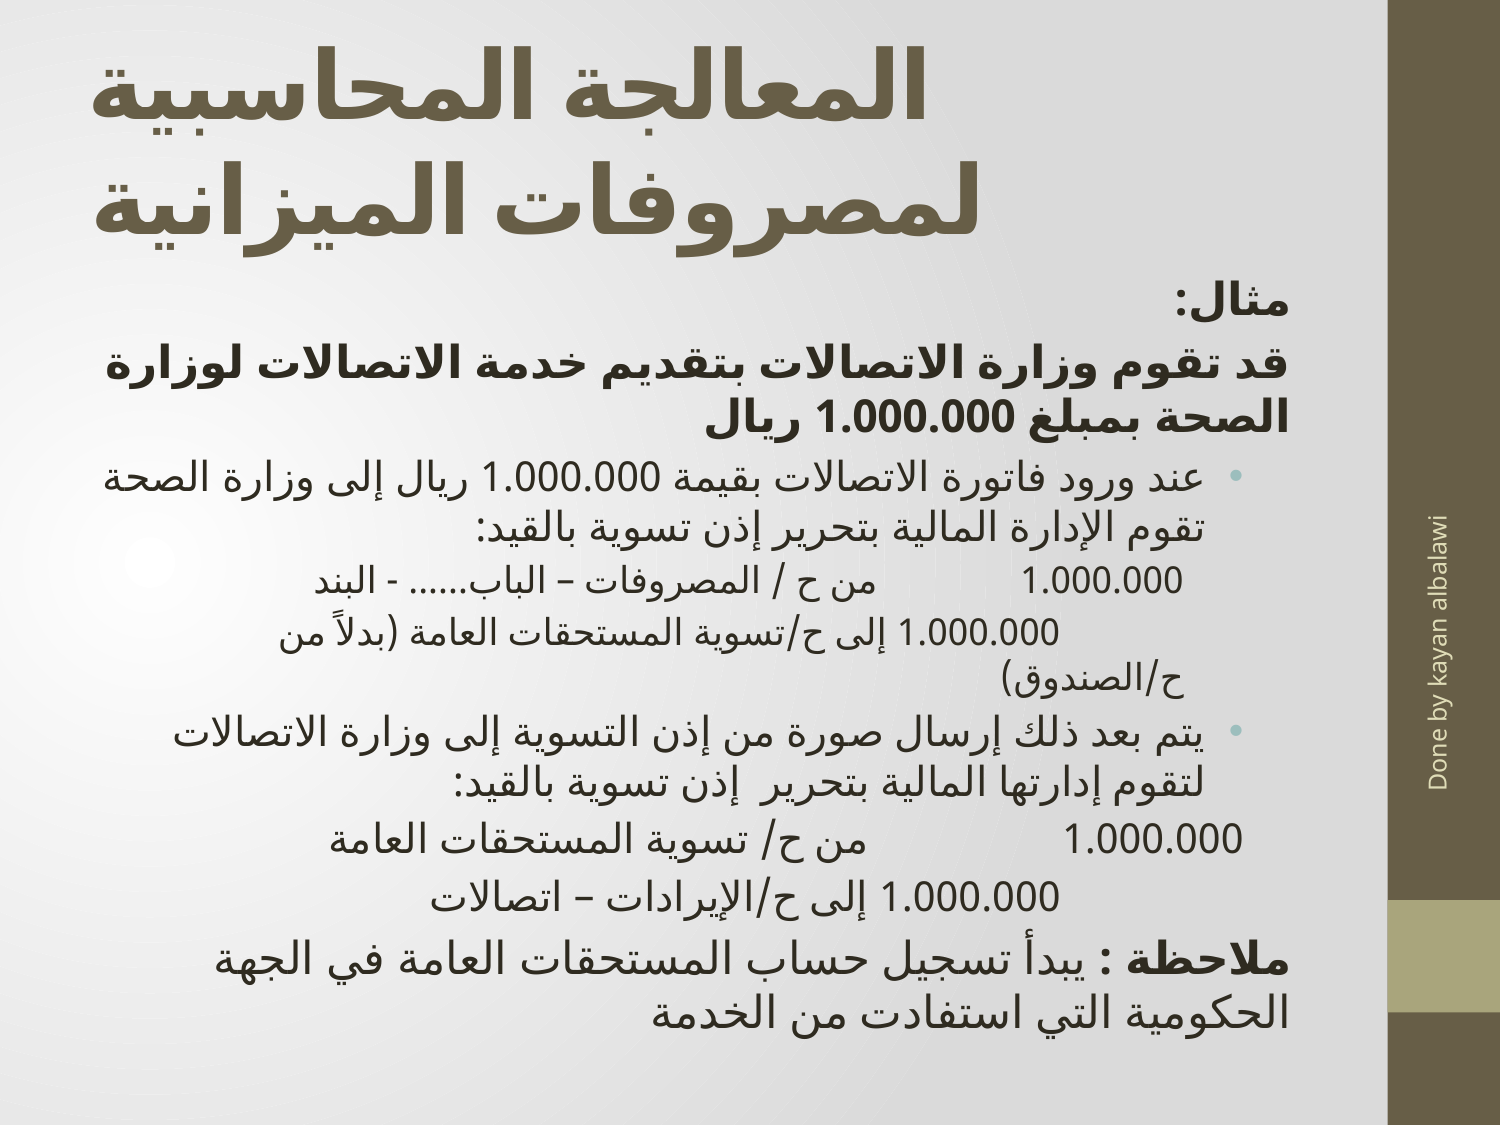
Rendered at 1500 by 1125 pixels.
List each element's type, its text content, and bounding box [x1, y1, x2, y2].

footer Done by kayan albalawi [1408, 500, 1469, 889]
title المعالجة المحاسبية لمصروفات الميزانية [75, 45, 1325, 233]
list مثال: قد تقوم وزارة الاتصالات بتقديم خدمة الاتصالات لوزارة الصحة بمبلغ 1.000.000 ريال عند ورود فاتورة الاتصالات بقيمة 1.000.000 ريال إلى وزارة الصحة تقوم الإدارة المالية بتحرير إذن تسوية بالقيد: 1.000.000 من ح / المصروفات – الباب...... - البند 1.000.000 إلى ح/تسوية المستحقات العامة (بدلاً من ح/الصندوق) يتم بعد ذلك إرسال صورة من إذن التسوية إلى وزارة الاتصالات لتقوم إدارتها المالية بتحرير إذن تسوية بالقيد: 1.000.000 من ح/ تسوية المستحقات العامة 1.000.000 إلى ح/الإيرادات – اتصالات ملاحظة : يبدأ تسجيل حساب المستحقات العامة في الجهة الحكومية التي استفادت من الخدمة [75, 262, 1325, 1050]
